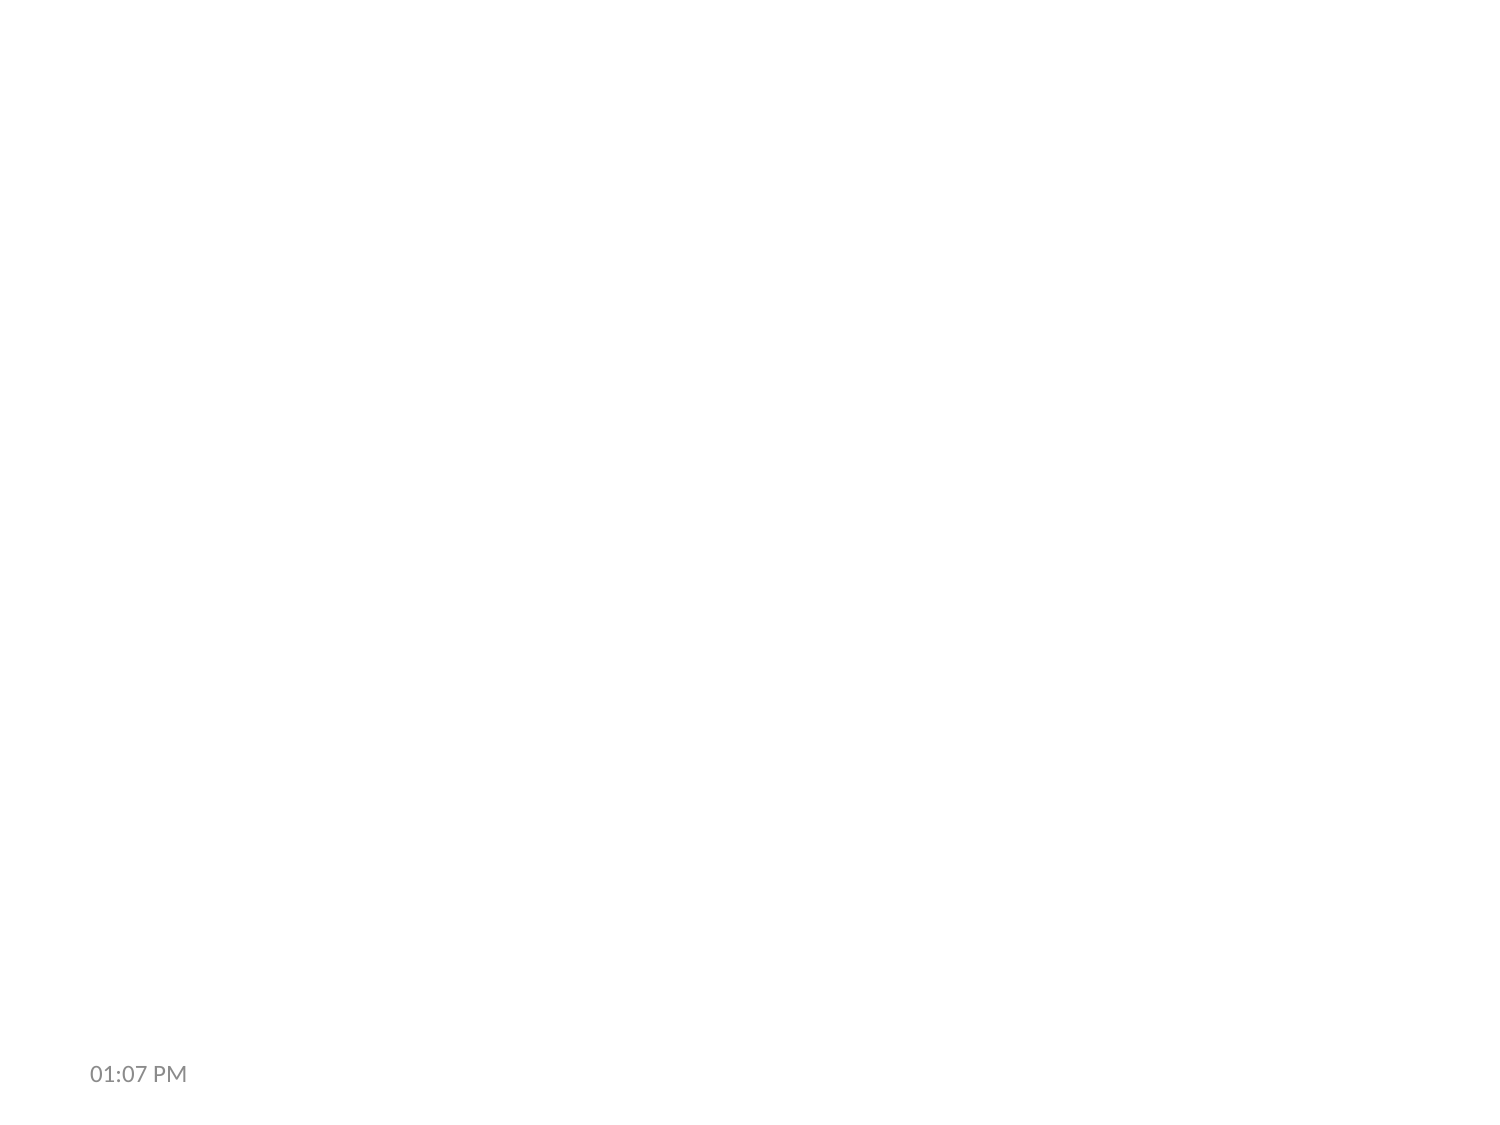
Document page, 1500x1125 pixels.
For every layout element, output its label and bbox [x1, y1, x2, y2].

slide_number [75, 1042, 425, 1103]
